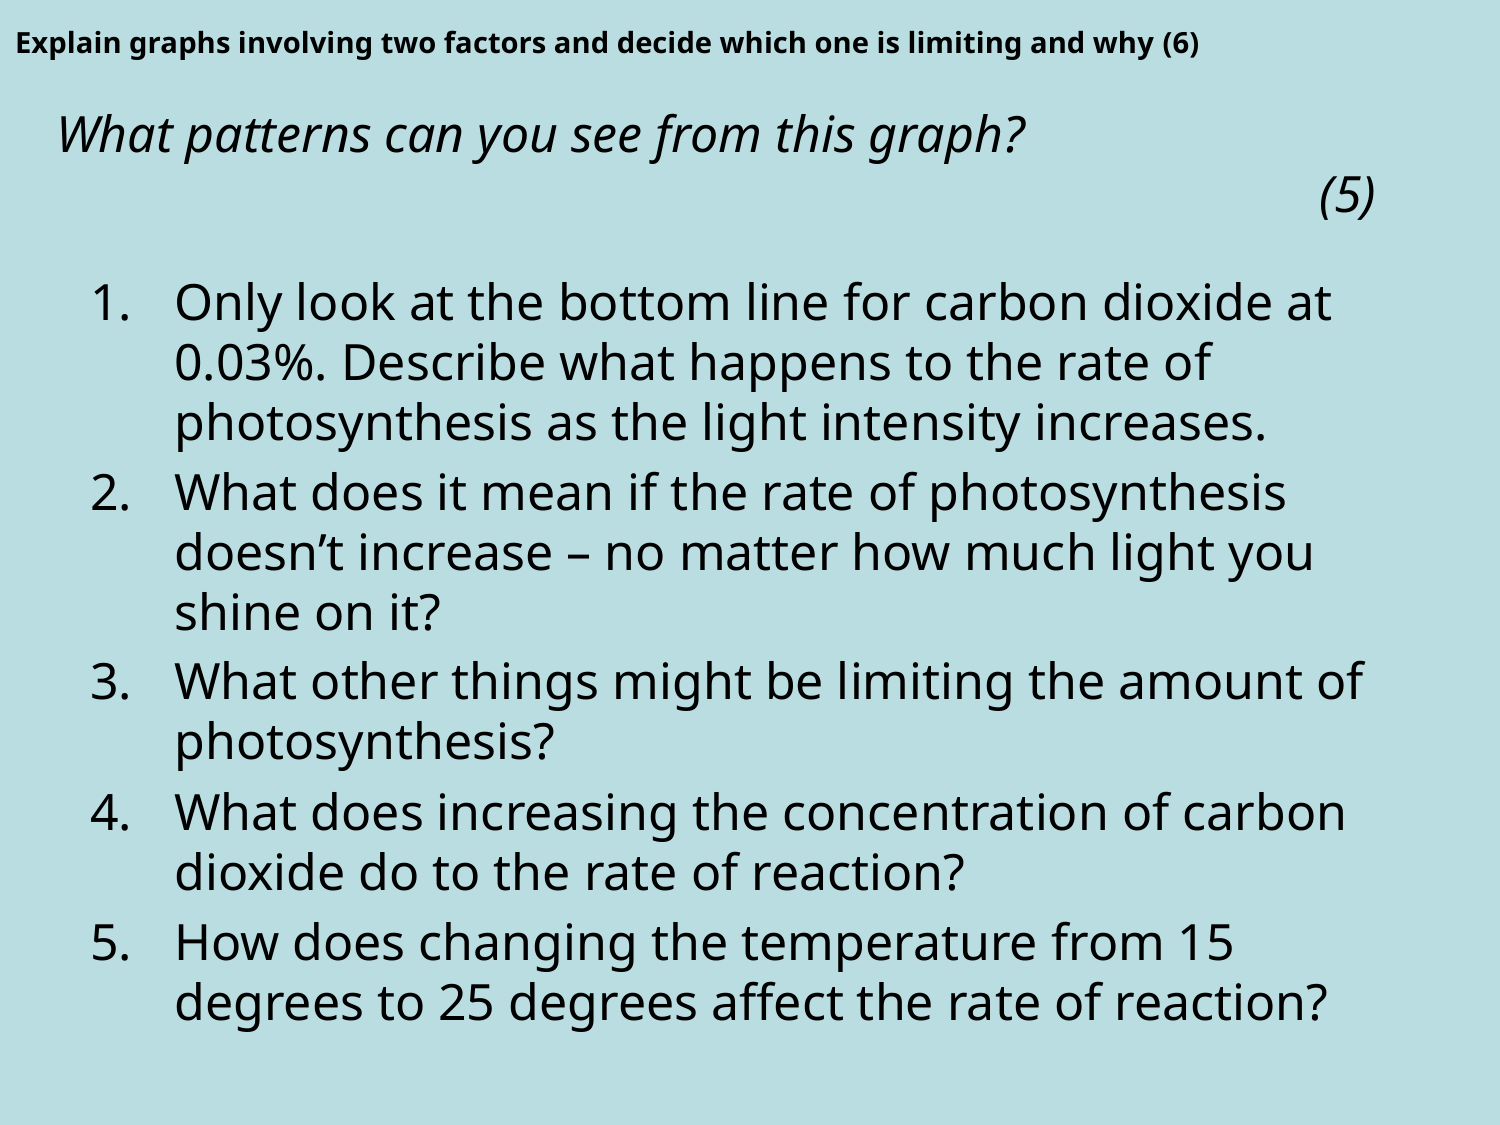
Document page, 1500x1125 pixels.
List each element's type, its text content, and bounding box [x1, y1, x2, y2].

title Explain graphs involving two factors and decide which one is limiting and why (6) [0, 0, 1350, 136]
text_box What patterns can you see from this graph? (5) [41, 68, 1392, 257]
list Only look at the bottom line for carbon dioxide at 0.03%. Describe what happens to the rate of photosynthesis as the light intensity increases. What does it mean if the rate of photosynthesis doesn’t increase – no matter how much light you shine on it? What other things might be limiting the amount of photosynthesis? What does increasing the concentration of carbon dioxide do to the rate of reaction? How does changing the temperature from 15 degrees to 25 degrees affect the rate of reaction? [75, 262, 1425, 1005]
